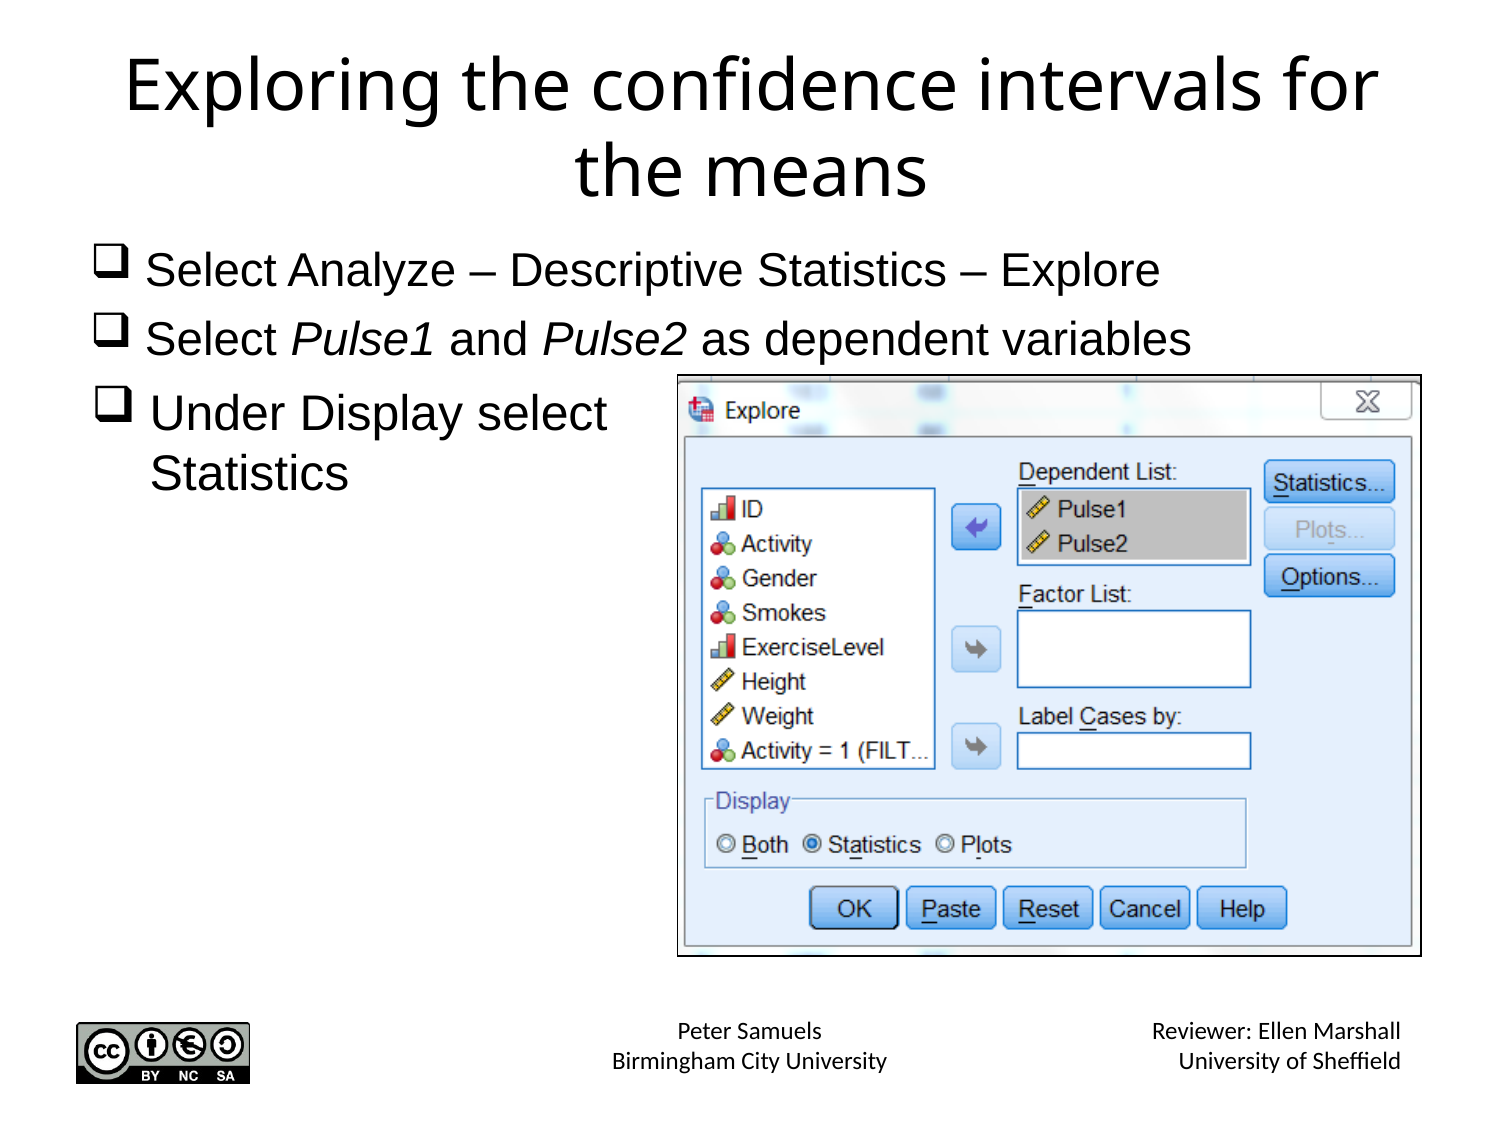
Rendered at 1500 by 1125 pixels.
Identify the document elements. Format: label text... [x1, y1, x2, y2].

text_box Reviewer: Ellen Marshall University of Sheffield [1038, 1007, 1417, 1083]
picture [677, 375, 1421, 956]
text_box Under Display select Statistics [76, 373, 656, 509]
text_box Peter Samuels Birmingham City University [549, 1007, 951, 1083]
picture [76, 1022, 251, 1084]
title Exploring the confidence intervals for the means [76, 30, 1427, 219]
list Select Analyze – Descriptive Statistics – Explore Select Pulse1 and Pulse2 as dependent variables [75, 231, 1425, 374]
